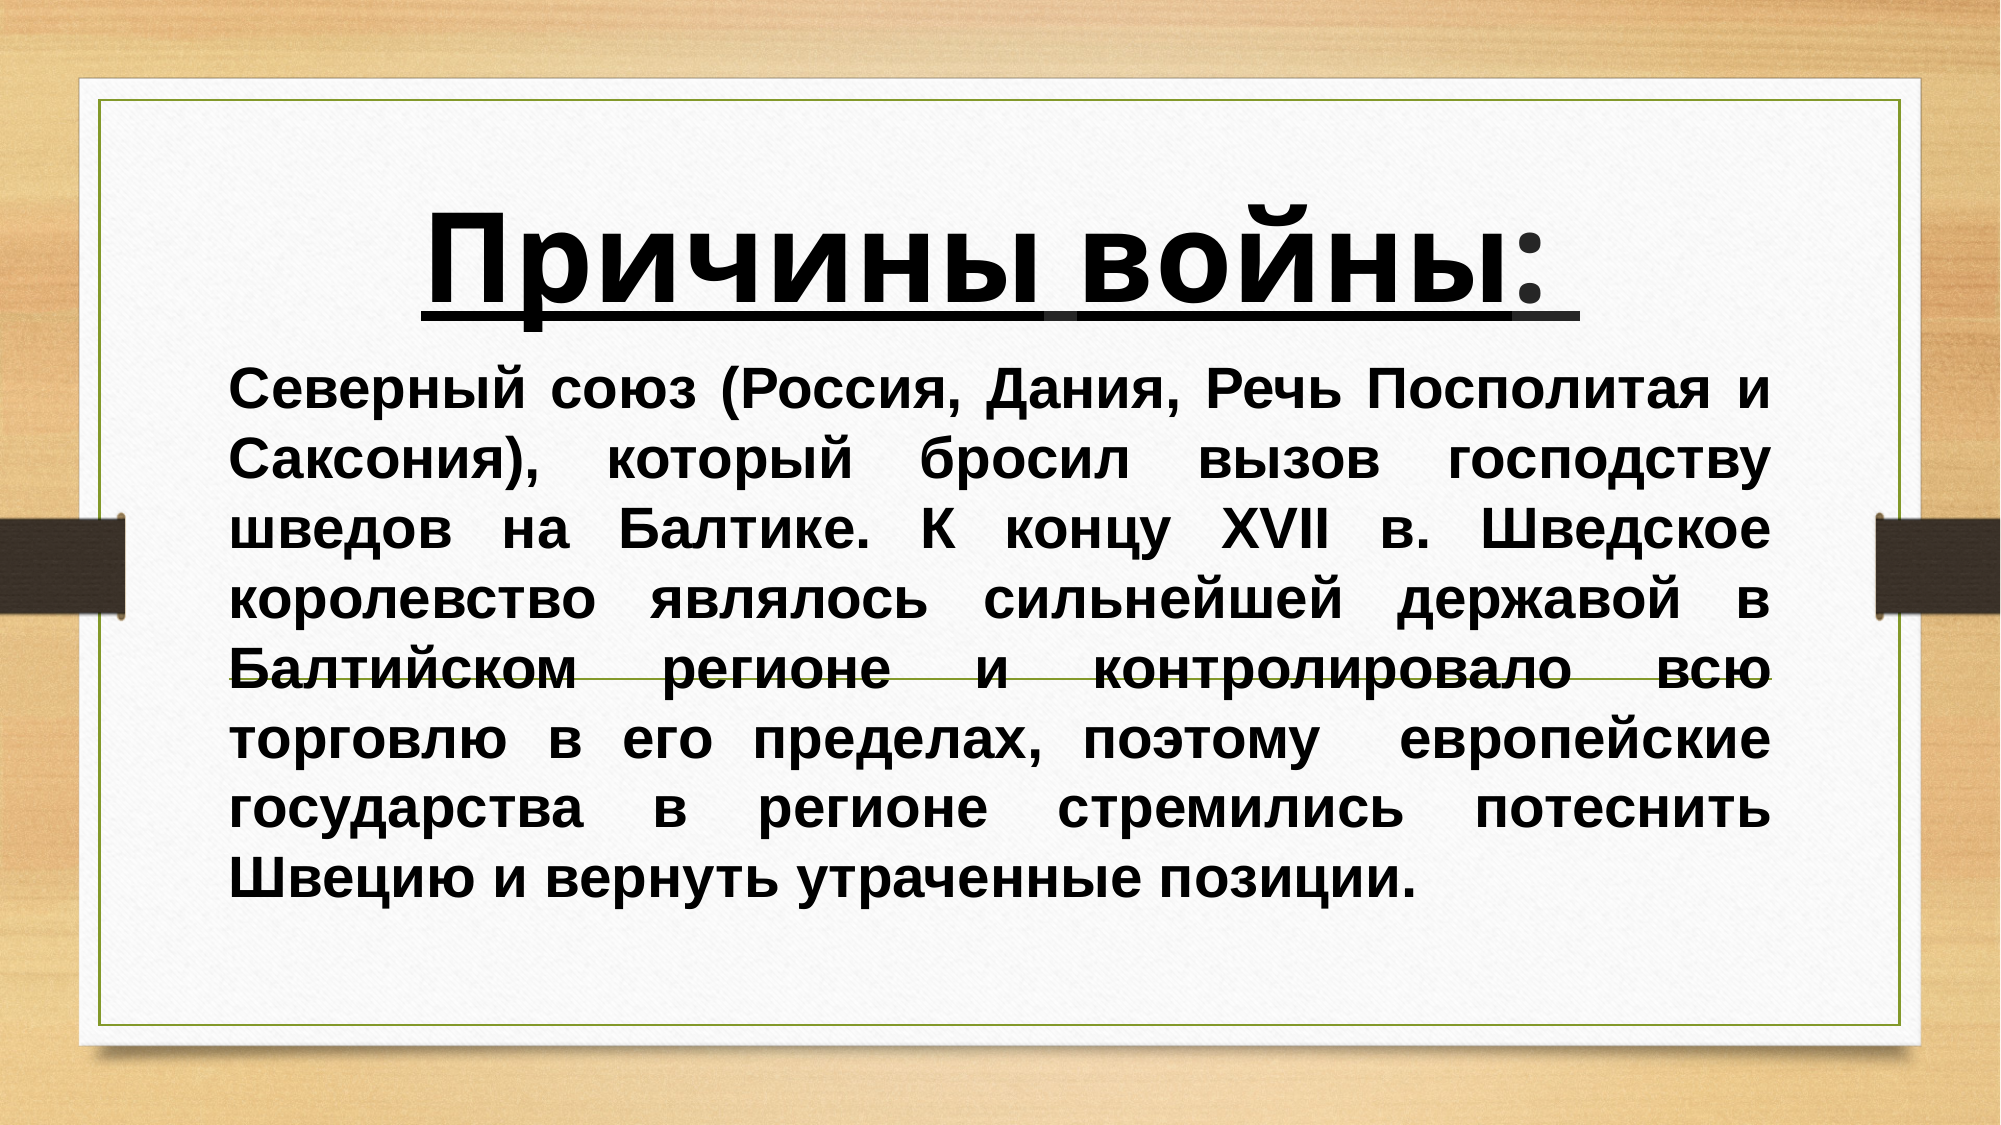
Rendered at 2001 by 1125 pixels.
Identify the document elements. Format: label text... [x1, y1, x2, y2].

list Северный союз (Россия, Дания, Речь Посполитая и Саксония), который бросил вызов господству шведов на Балтике. К концу XVII в. Шведское королевство являлось сильнейшей державой в Балтийском регионе и контролировало всю торговлю в его пределах, поэтому европейские государства в регионе стремились потеснить Швецию и вернуть утраченные позиции. [213, 366, 1788, 964]
title Причины войны: [213, 161, 1788, 343]
picture [0, 0, 2001, 1125]
